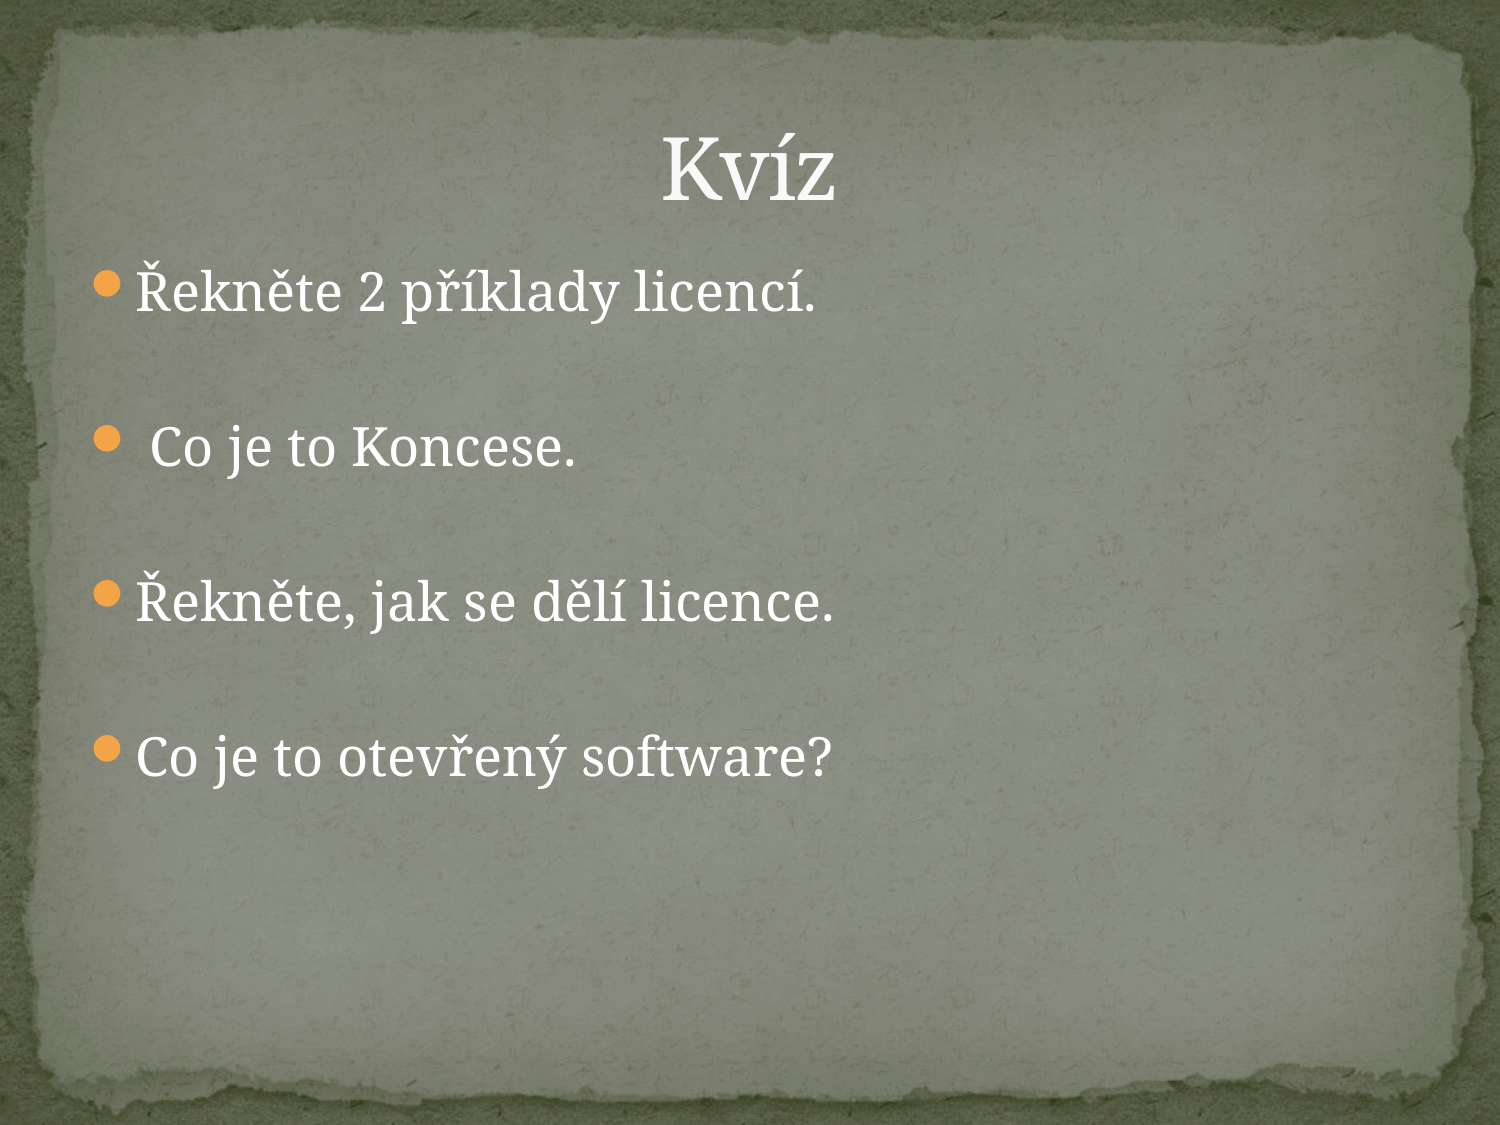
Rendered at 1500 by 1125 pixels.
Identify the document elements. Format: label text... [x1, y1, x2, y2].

list Řekněte 2 příklady licencí. Co je to Koncese. Řekněte, jak se dělí licence. Co je to otevřený software? [75, 249, 1425, 1000]
title Kvíz [74, 24, 1425, 225]
